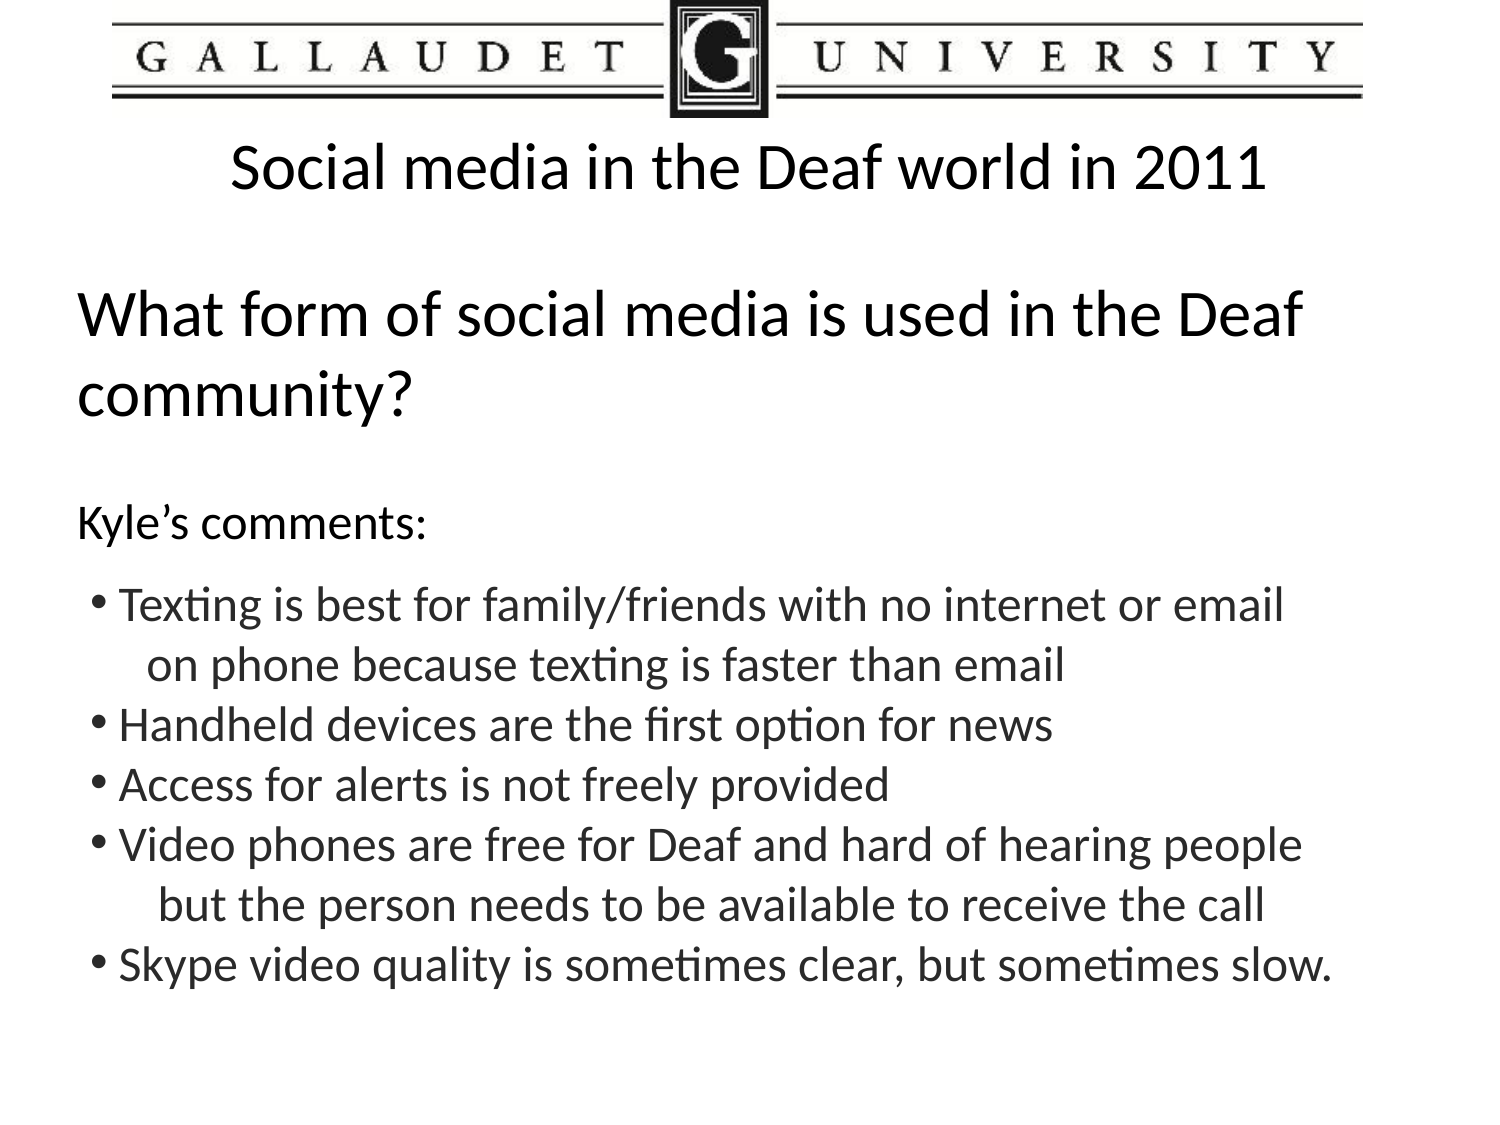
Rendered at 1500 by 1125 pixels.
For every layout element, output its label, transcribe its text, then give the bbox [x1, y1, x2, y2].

text_box What form of social media is used in the Deaf community? Kyle’s comments: [62, 262, 1450, 558]
title Social media in the Deaf world in 2011 [75, 112, 1425, 213]
text_box Texting is best for family/friends with no internet or email on phone because texting is faster than email Handheld devices are the first option for news Access for alerts is not freely provided Video phones are free for Deaf and hard of hearing people but the person needs to be available to receive the call Skype video quality is sometimes clear, but sometimes slow. [74, 563, 1425, 999]
table_header [137, 812, 1450, 1002]
picture [112, 0, 1363, 118]
